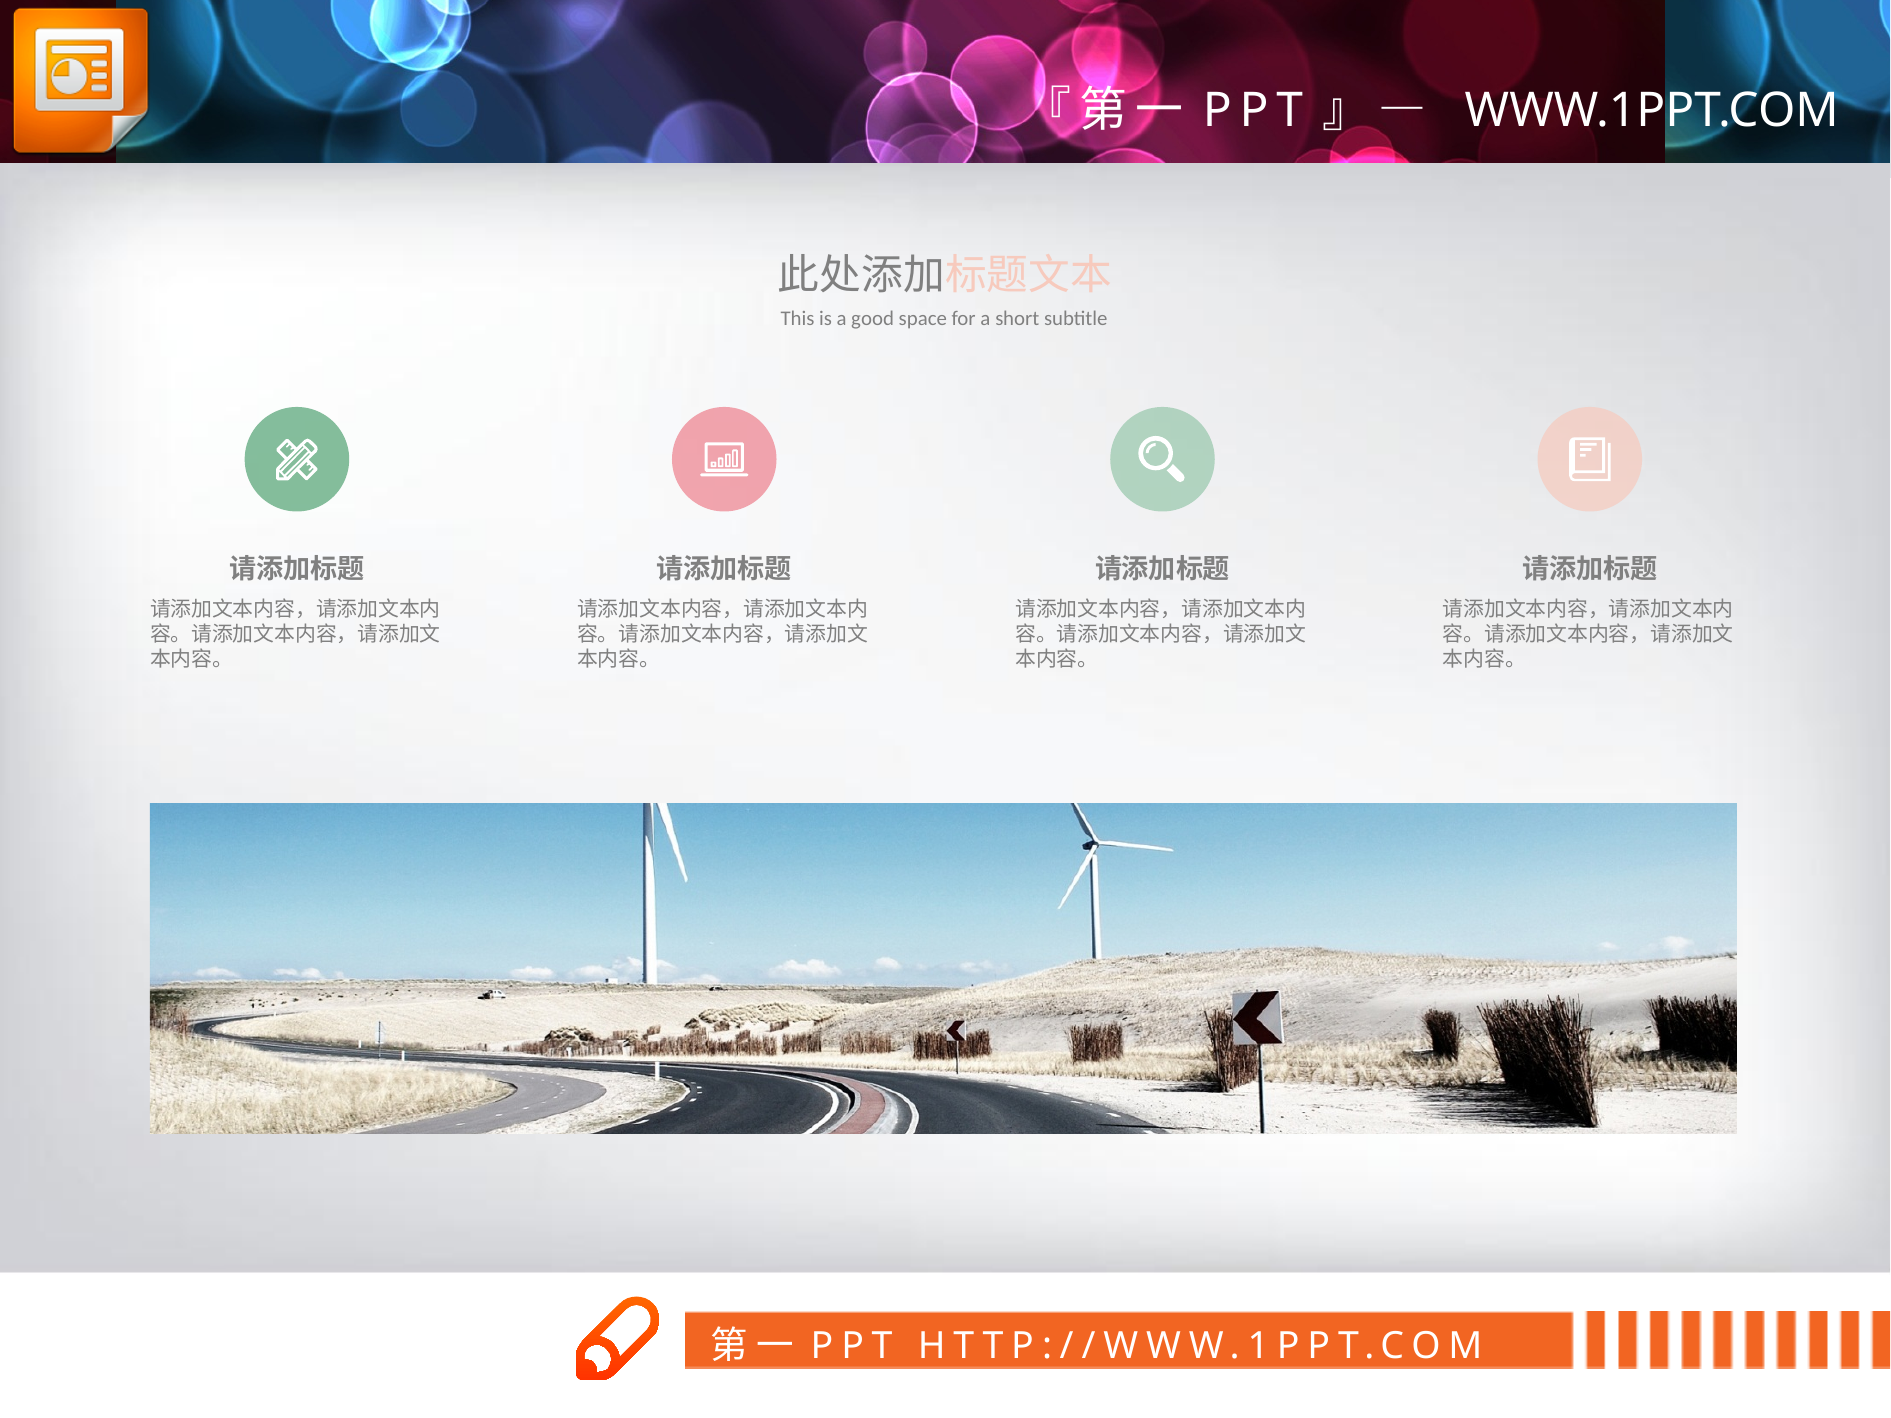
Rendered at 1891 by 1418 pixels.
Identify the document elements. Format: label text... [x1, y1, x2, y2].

text_box 请添加文本内容，请添加文本内容。请添加文本内容，请添加文本内容。 [1442, 595, 1737, 671]
text_box [1110, 406, 1215, 512]
text_box [1537, 406, 1643, 512]
picture [685, 1311, 1891, 1369]
text_box 请添加标题 [149, 551, 444, 584]
text_box 请添加文本内容，请添加文本内容。请添加文本内容，请添加文本内容。 [577, 595, 872, 671]
text_box [244, 406, 350, 512]
text_box 请添加标题 [1442, 551, 1737, 584]
picture [0, 0, 1891, 1275]
text_box [149, 803, 1737, 1134]
text_box [1569, 437, 1611, 482]
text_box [1138, 435, 1186, 483]
text_box [704, 442, 744, 472]
text_box 此处添加标题文本 [758, 238, 1131, 308]
text_box 请添加标题 [577, 551, 872, 584]
text_box [671, 406, 777, 512]
text_box 请添加标题 [1015, 551, 1310, 584]
text_box [276, 438, 318, 481]
text_box This is a good space for a short subtitle [761, 295, 1127, 340]
text_box 请添加文本内容，请添加文本内容。请添加文本内容，请添加文本内容。 [149, 595, 444, 671]
text_box 请添加文本内容，请添加文本内容。请添加文本内容，请添加文本内容。 [1015, 595, 1310, 671]
text_box [700, 473, 749, 477]
